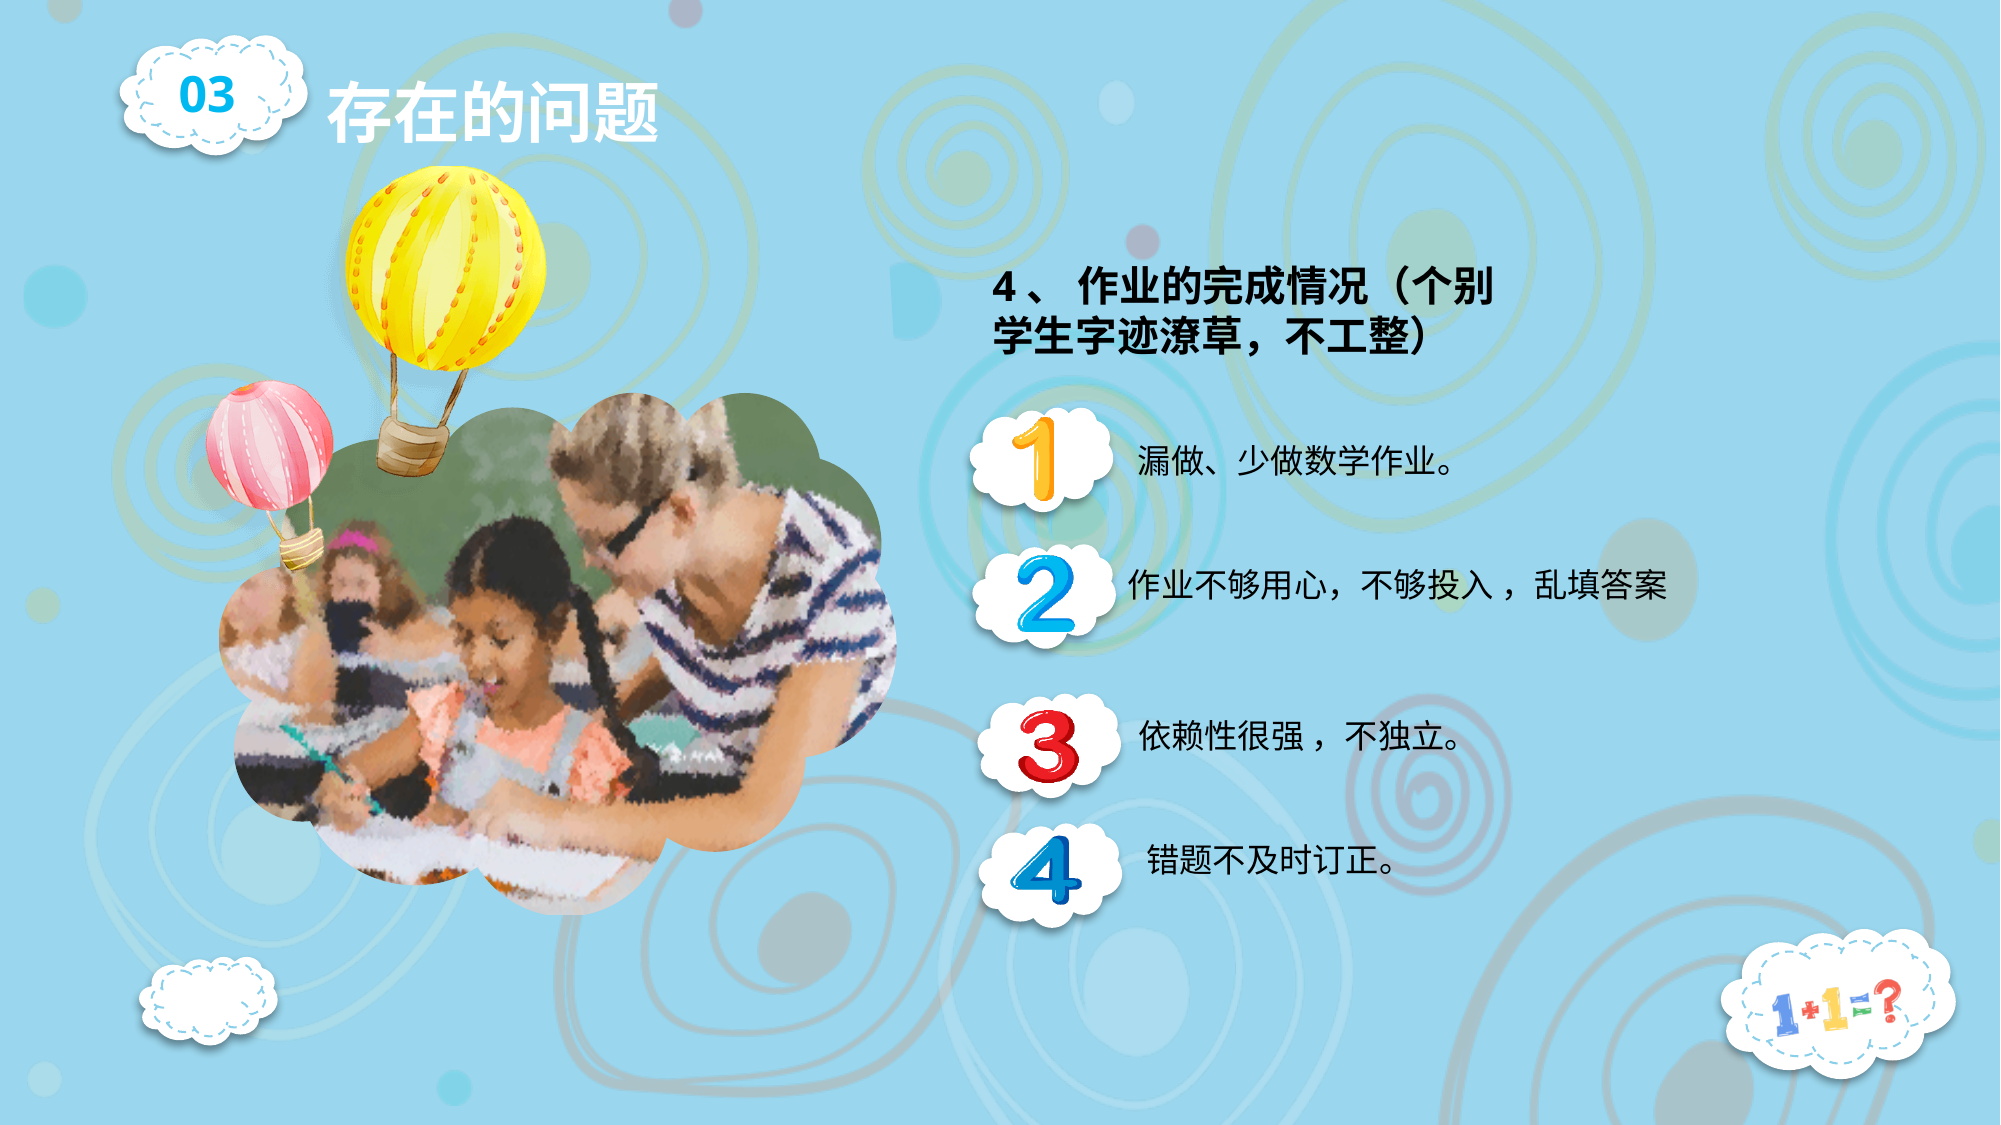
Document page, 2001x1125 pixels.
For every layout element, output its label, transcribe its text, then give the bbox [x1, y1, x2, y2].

text_box 漏做、少做数学作业。 [1123, 433, 1669, 488]
text_box 依赖性很强 ，不独立。 [1123, 707, 1683, 763]
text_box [1721, 928, 1956, 1079]
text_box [977, 693, 1121, 798]
text_box 存在的问题 [311, 63, 835, 158]
text_box 错题不及时订正。 [1131, 832, 1592, 887]
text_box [139, 956, 278, 1046]
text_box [978, 823, 1123, 928]
text_box 4、 作业的完成情况（个别学生字迹潦草，不工整） [977, 252, 1539, 368]
picture [188, 84, 197, 106]
picture [119, 84, 897, 915]
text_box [119, 34, 308, 84]
text_box 作业不够用心，不够投入 ，乱填答案 [1116, 556, 1973, 612]
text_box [972, 543, 1116, 649]
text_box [969, 407, 1114, 512]
